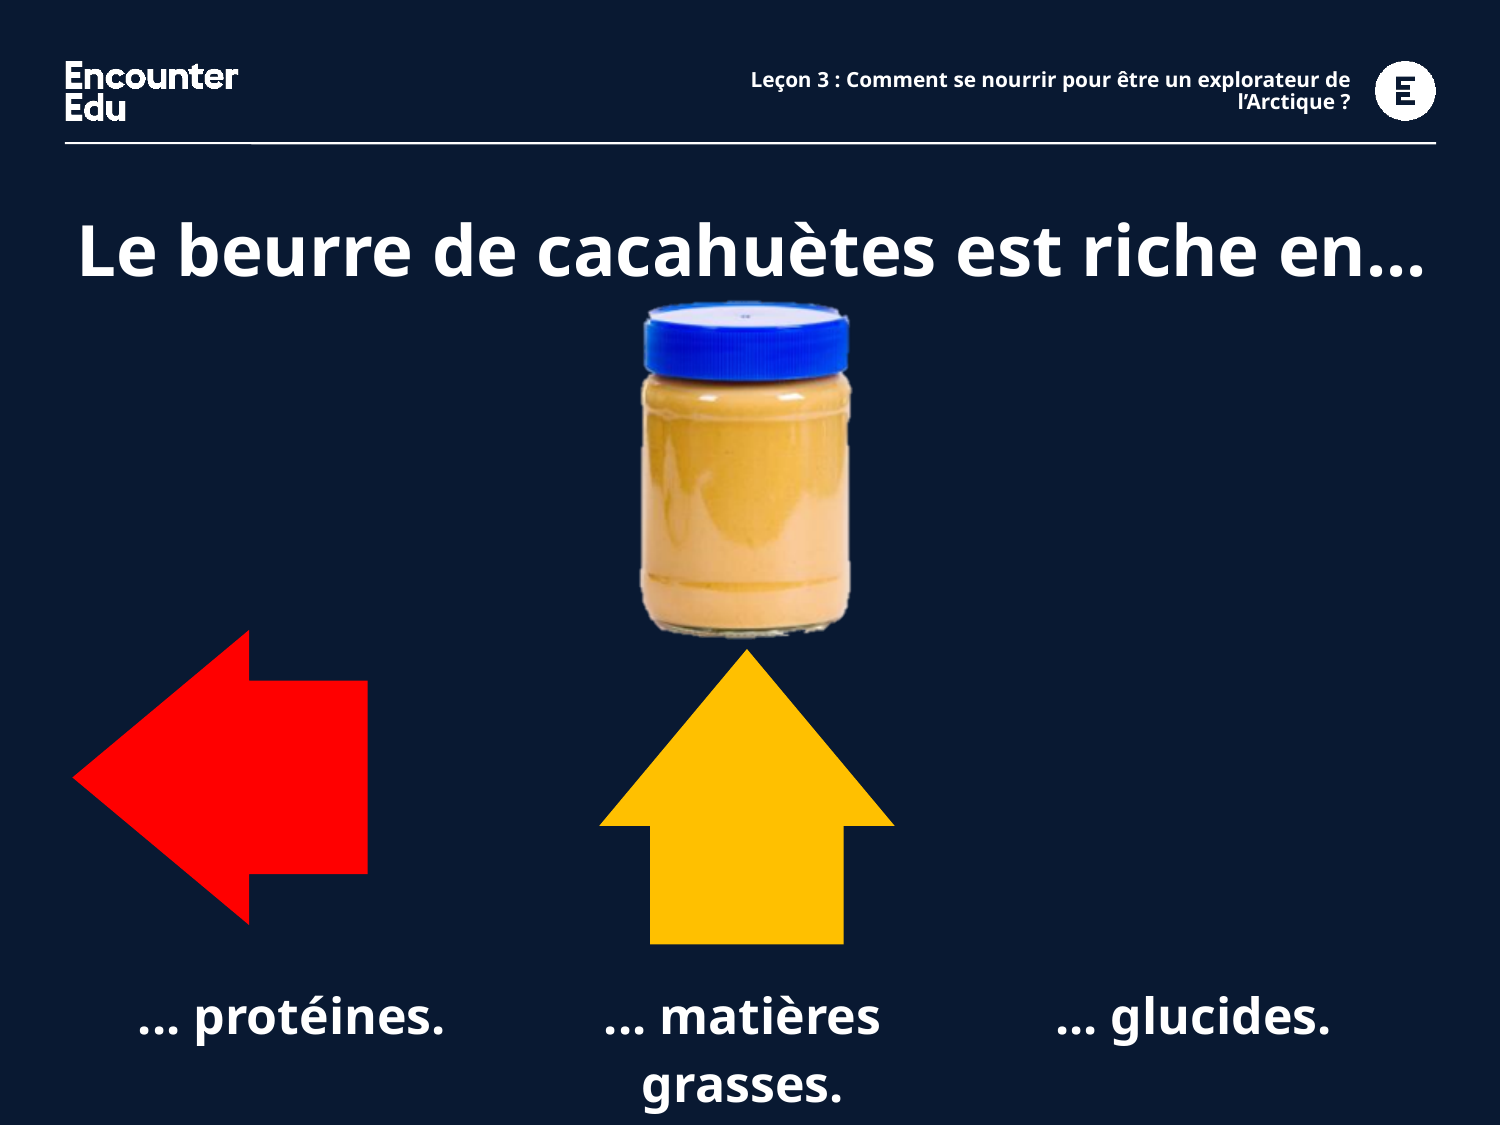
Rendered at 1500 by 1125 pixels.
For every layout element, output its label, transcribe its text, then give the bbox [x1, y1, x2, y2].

picture [1373, 59, 1437, 122]
text_box [70, 627, 370, 927]
picture [61, 59, 243, 122]
table_header ... glucides. [968, 973, 1419, 1125]
title Leçon 3 : Comment se nourrir pour être un explorateur de l’Arctique ? [624, 71, 1359, 113]
text_box [597, 671, 897, 947]
text_box Le beurre de cacahuètes est riche en... [27, 198, 1478, 298]
table_header ... protéines. [66, 973, 517, 1125]
table_header ... matières grasses. [517, 973, 968, 1125]
picture [547, 287, 953, 671]
